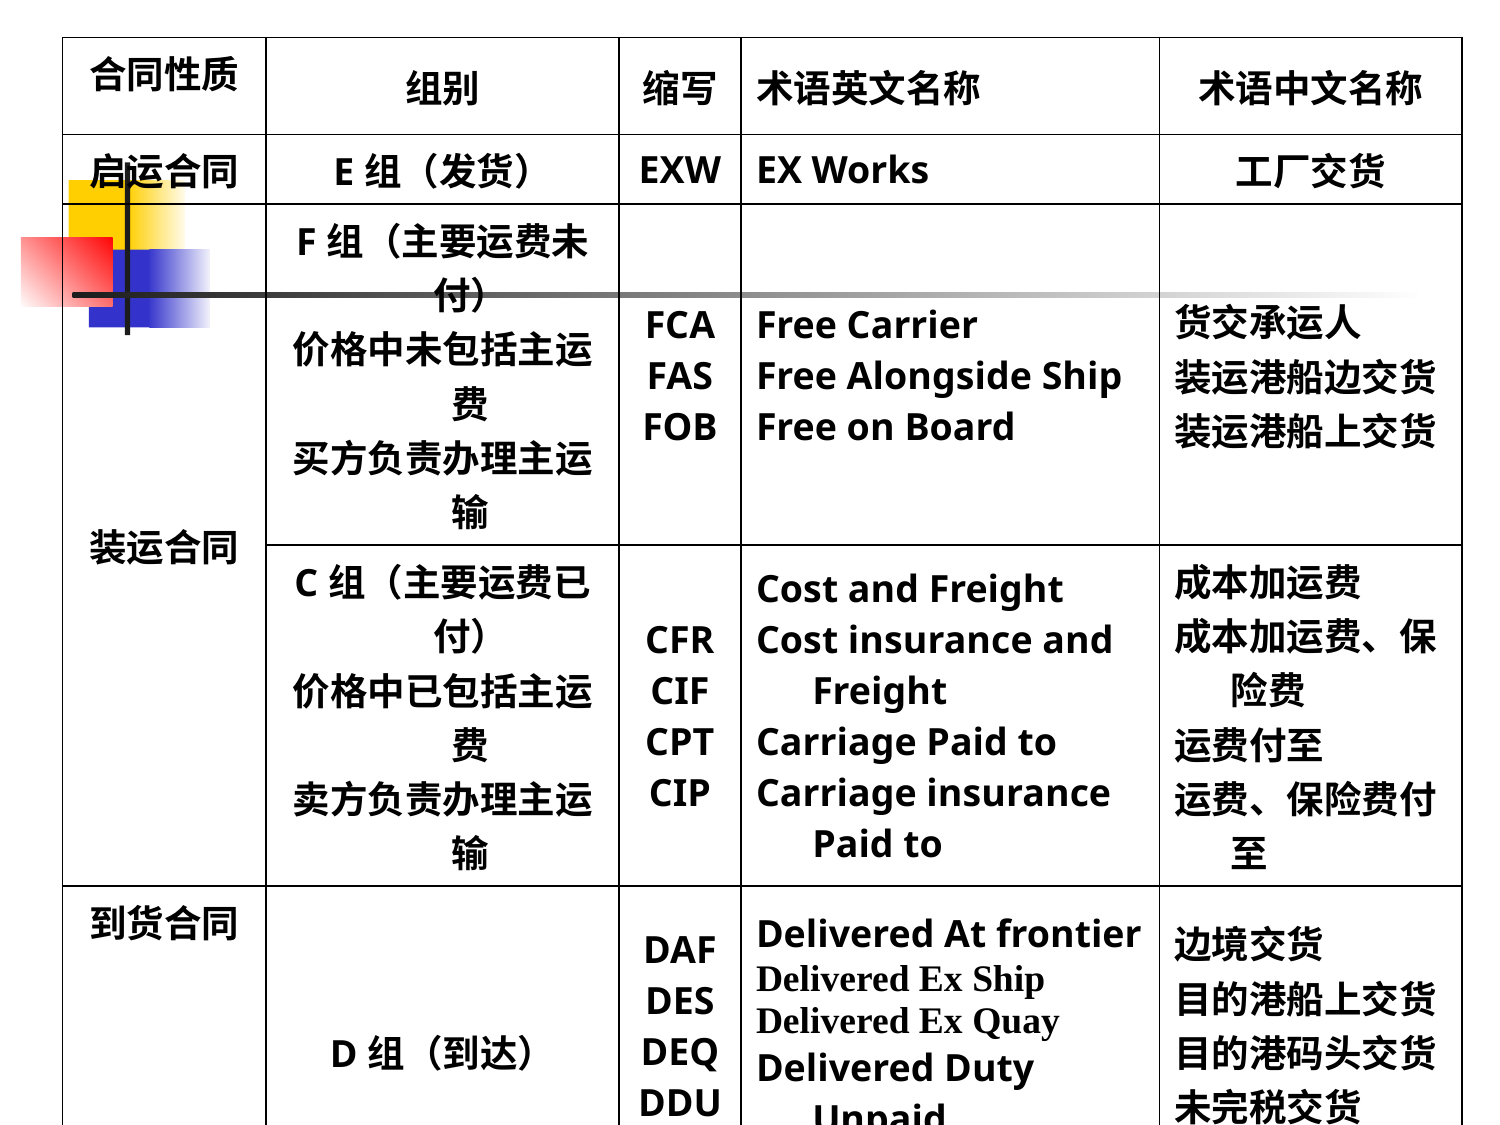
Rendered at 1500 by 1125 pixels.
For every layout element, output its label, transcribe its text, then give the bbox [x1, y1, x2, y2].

table_header 组别 [267, 38, 618, 134]
table_cell D组（到达） [267, 887, 618, 1125]
table_cell C组（主要运费已付） 价格中已包括主运费 卖方负责办理主运输 [267, 546, 618, 885]
table_cell EXW [620, 135, 740, 203]
table_cell 边境交货 目的港船上交货 目的港码头交货 未完税交货 完税后交货 [1160, 887, 1461, 1125]
table_cell Free Carrier Free Alongside Ship Free on Board [742, 205, 1159, 544]
table_cell 装运合同 [63, 205, 265, 885]
table_cell EX Works [742, 135, 1159, 203]
table_cell DAF DES DEQ DDU DDP [620, 887, 740, 1125]
table_cell 到货合同 [63, 887, 265, 1125]
table_header 缩写 [620, 38, 740, 134]
table_cell F组（主要运费未付） 价格中未包括主运费 买方负责办理主运输 [267, 205, 618, 544]
table_cell 货交承运人 装运港船边交货 装运港船上交货 [1160, 205, 1461, 544]
table_cell E组（发货） [267, 135, 618, 203]
table_header 合同性质 [63, 38, 265, 134]
table_cell Delivered At frontier Delivered Ex Ship Delivered Ex Quay Delivered Duty Unpaid Delivered Duty Paid [742, 887, 1159, 1125]
table_header 术语英文名称 [742, 38, 1159, 134]
table_cell Cost and Freight Cost insurance and Freight Carriage Paid to Carriage insurance Paid to [742, 546, 1159, 885]
table_cell CFR CIF CPT CIP [620, 546, 740, 885]
table_cell 工厂交货 [1160, 135, 1461, 203]
table_header 术语中文名称 [1160, 38, 1461, 134]
table_cell 成本加运费 成本加运费、保险费 运费付至 运费、保险费付至 [1160, 546, 1461, 885]
table_cell 启运合同 [63, 135, 265, 203]
table_cell FCA FAS FOB [620, 205, 740, 544]
